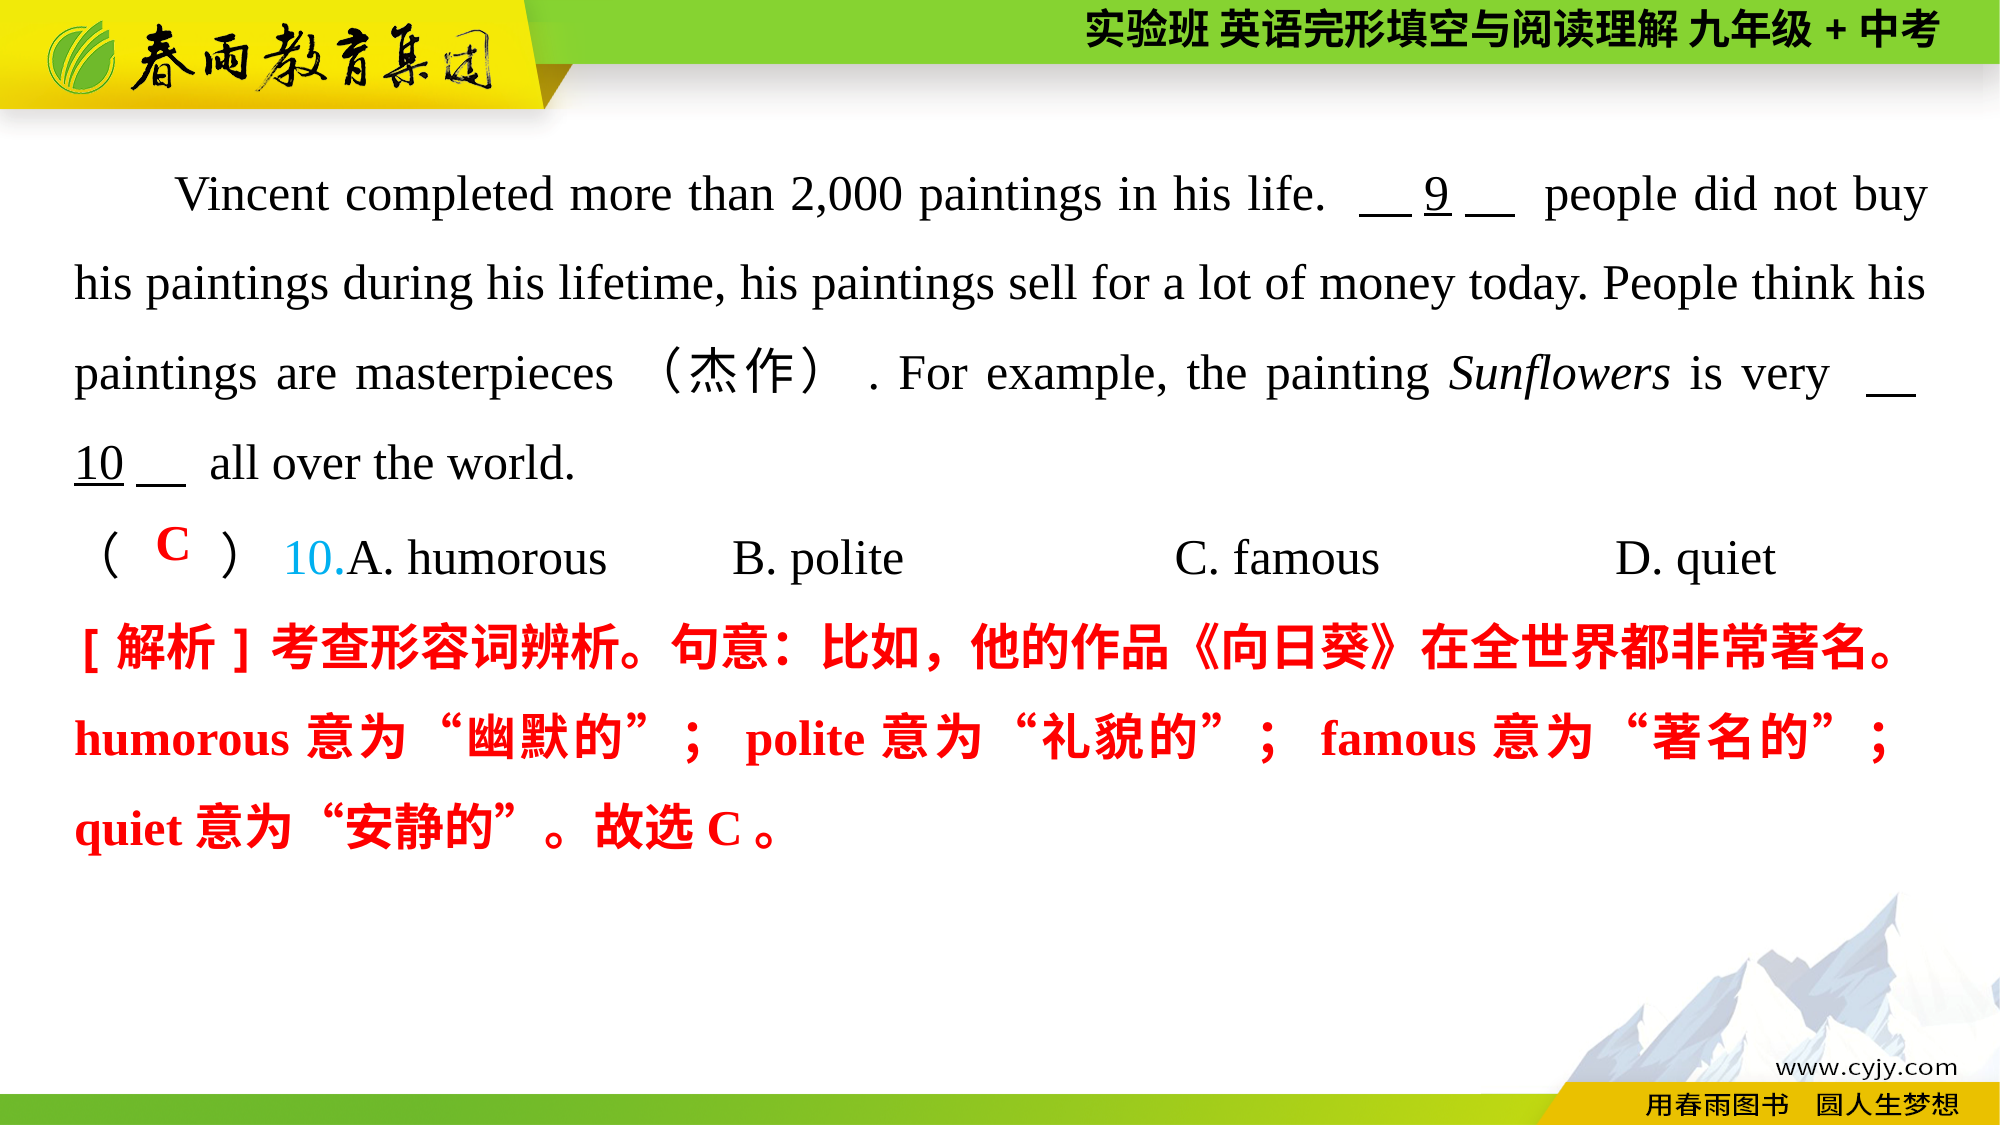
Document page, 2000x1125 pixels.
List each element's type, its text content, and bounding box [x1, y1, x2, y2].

text_box （ ）10.A. humorous B. polite C. famous D. quiet [56, 487, 1944, 593]
picture [0, 0, 2000, 1125]
list Vincent completed more than 2,000 paintings in his life. 9 people did not buy his paintings during his lifetime, his paintings sell for a lot of money today. People think his paintings are masterpieces（杰作）. For example, the painting Sunflowers is very 10 all over the world. [59, 122, 1944, 487]
text_box C [140, 503, 207, 579]
text_box [解析]考查形容词辨析。句意：比如，他的作品《向日葵》在全世界都非常著名。humorous意为“幽默的”；polite意为“礼貌的”；famous意为“著名的”；quiet意为“安静的”。故选C。 [59, 593, 1944, 864]
